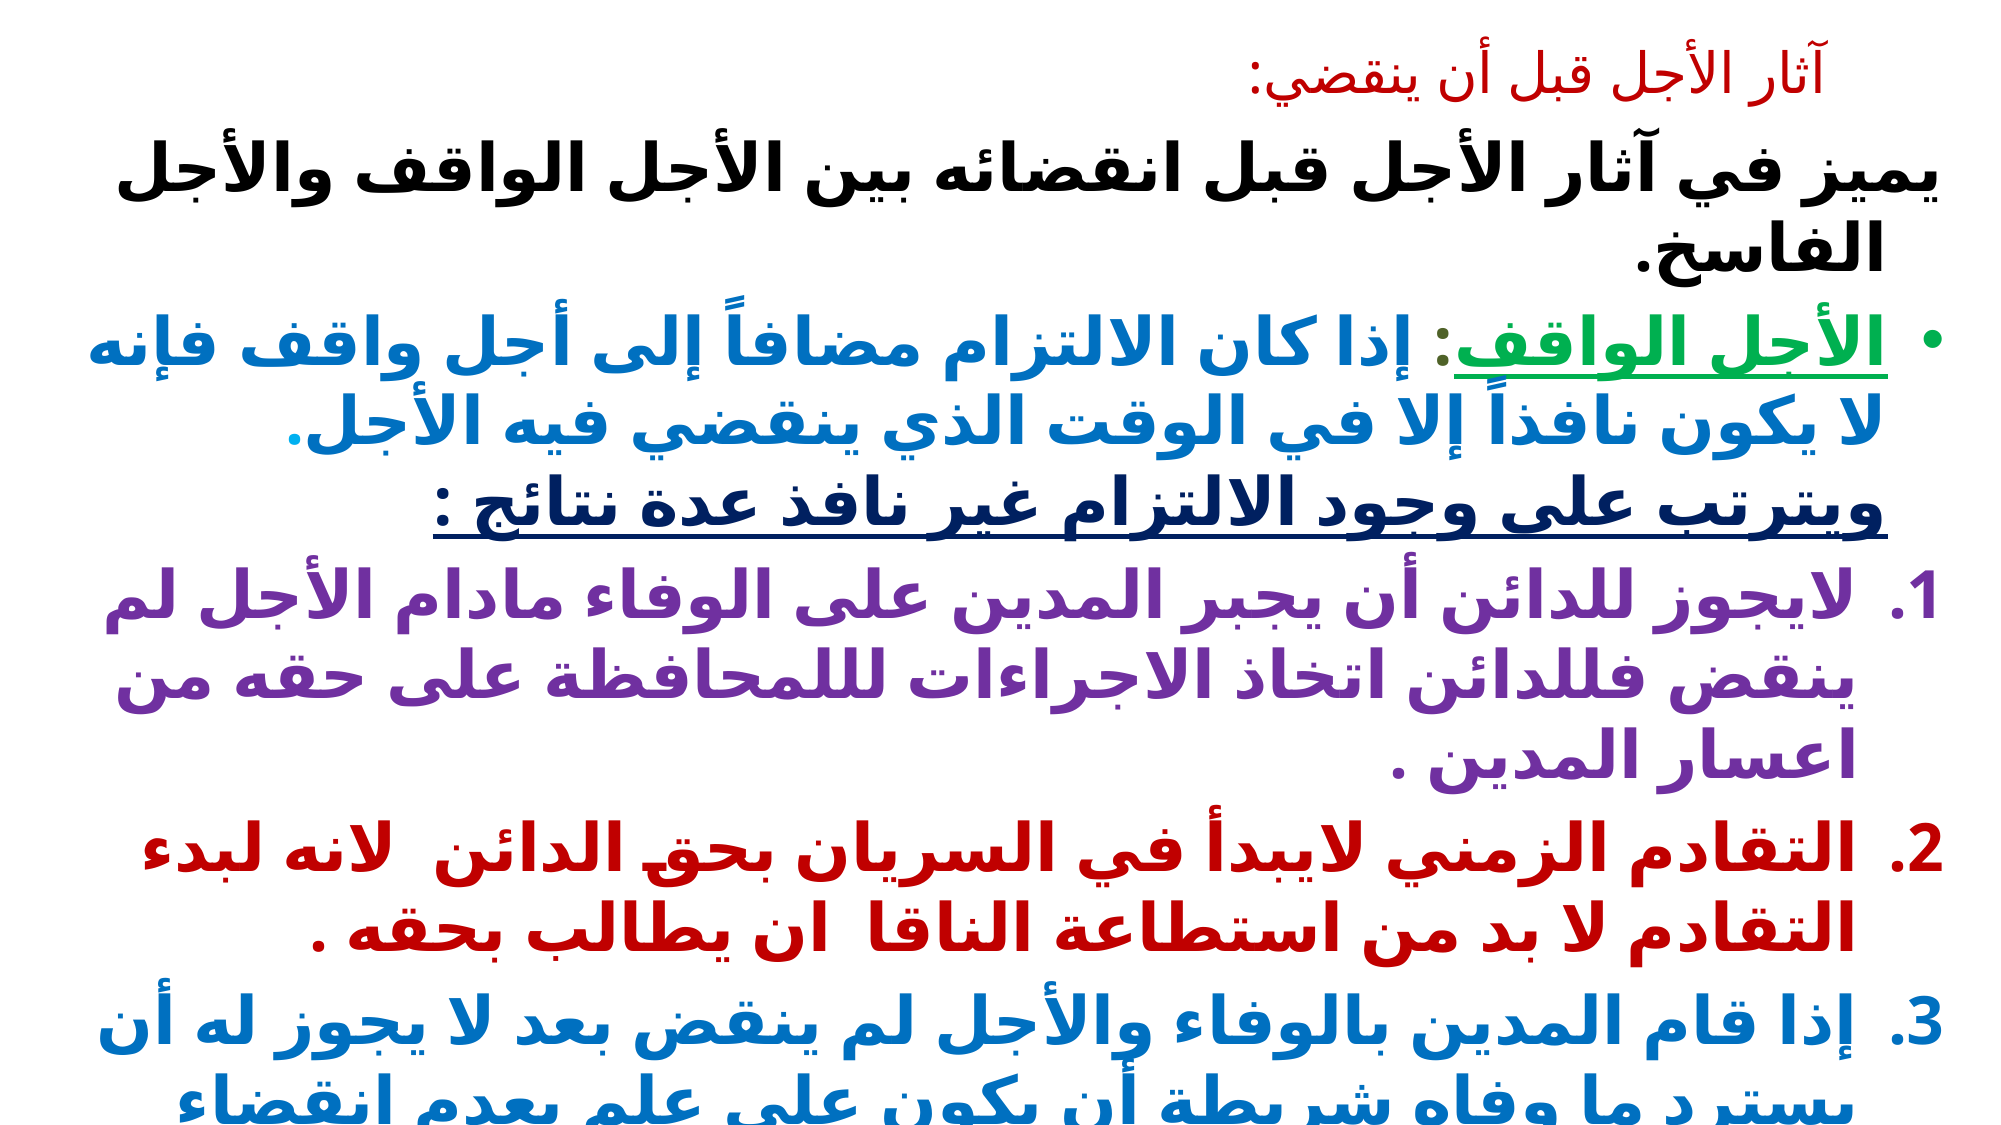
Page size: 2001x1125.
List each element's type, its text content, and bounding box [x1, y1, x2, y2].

list يميز في آثار الأجل قبل انقضائه بين الأجل الواقف والأجل الفاسخ. الأجل الواقف: إذا كان الالتزام مضافاً إلى أجل واقف فإنه لا يكون نافذاً إلا في الوقت الذي ينقضي فيه الأجل. ويترتب على وجود الالتزام غير نافذ عدة نتائج : لايجوز للدائن أن يجبر المدين على الوفاء مادام الأجل لم ينقض فللدائن اتخاذ الاجراءات لللمحافظة على حقه من اعسار المدين . التقادم الزمني لايبدأ في السريان بحق الدائن لانه لبدء التقادم لا بد من استطاعة الناقا ان يطالب بحقه . إذا قام المدين بالوفاء والأجل لم ينقض بعد لا يجوز له أن يسترد ما وفاه شريطة أن يكون على علم بعدم انقضاء الأجل وإلا كان له أن يسترده ما وفاه . لا تقع المقاصه بين حق الدائن وحق آخر. كما أنه ليس في مكنة الدائن أن يطعن في تصرفات المدين بالدعوى الوليصية. [39, 117, 1960, 1083]
title آثار الأجل قبل أن ينقضي: [41, 29, 1842, 114]
